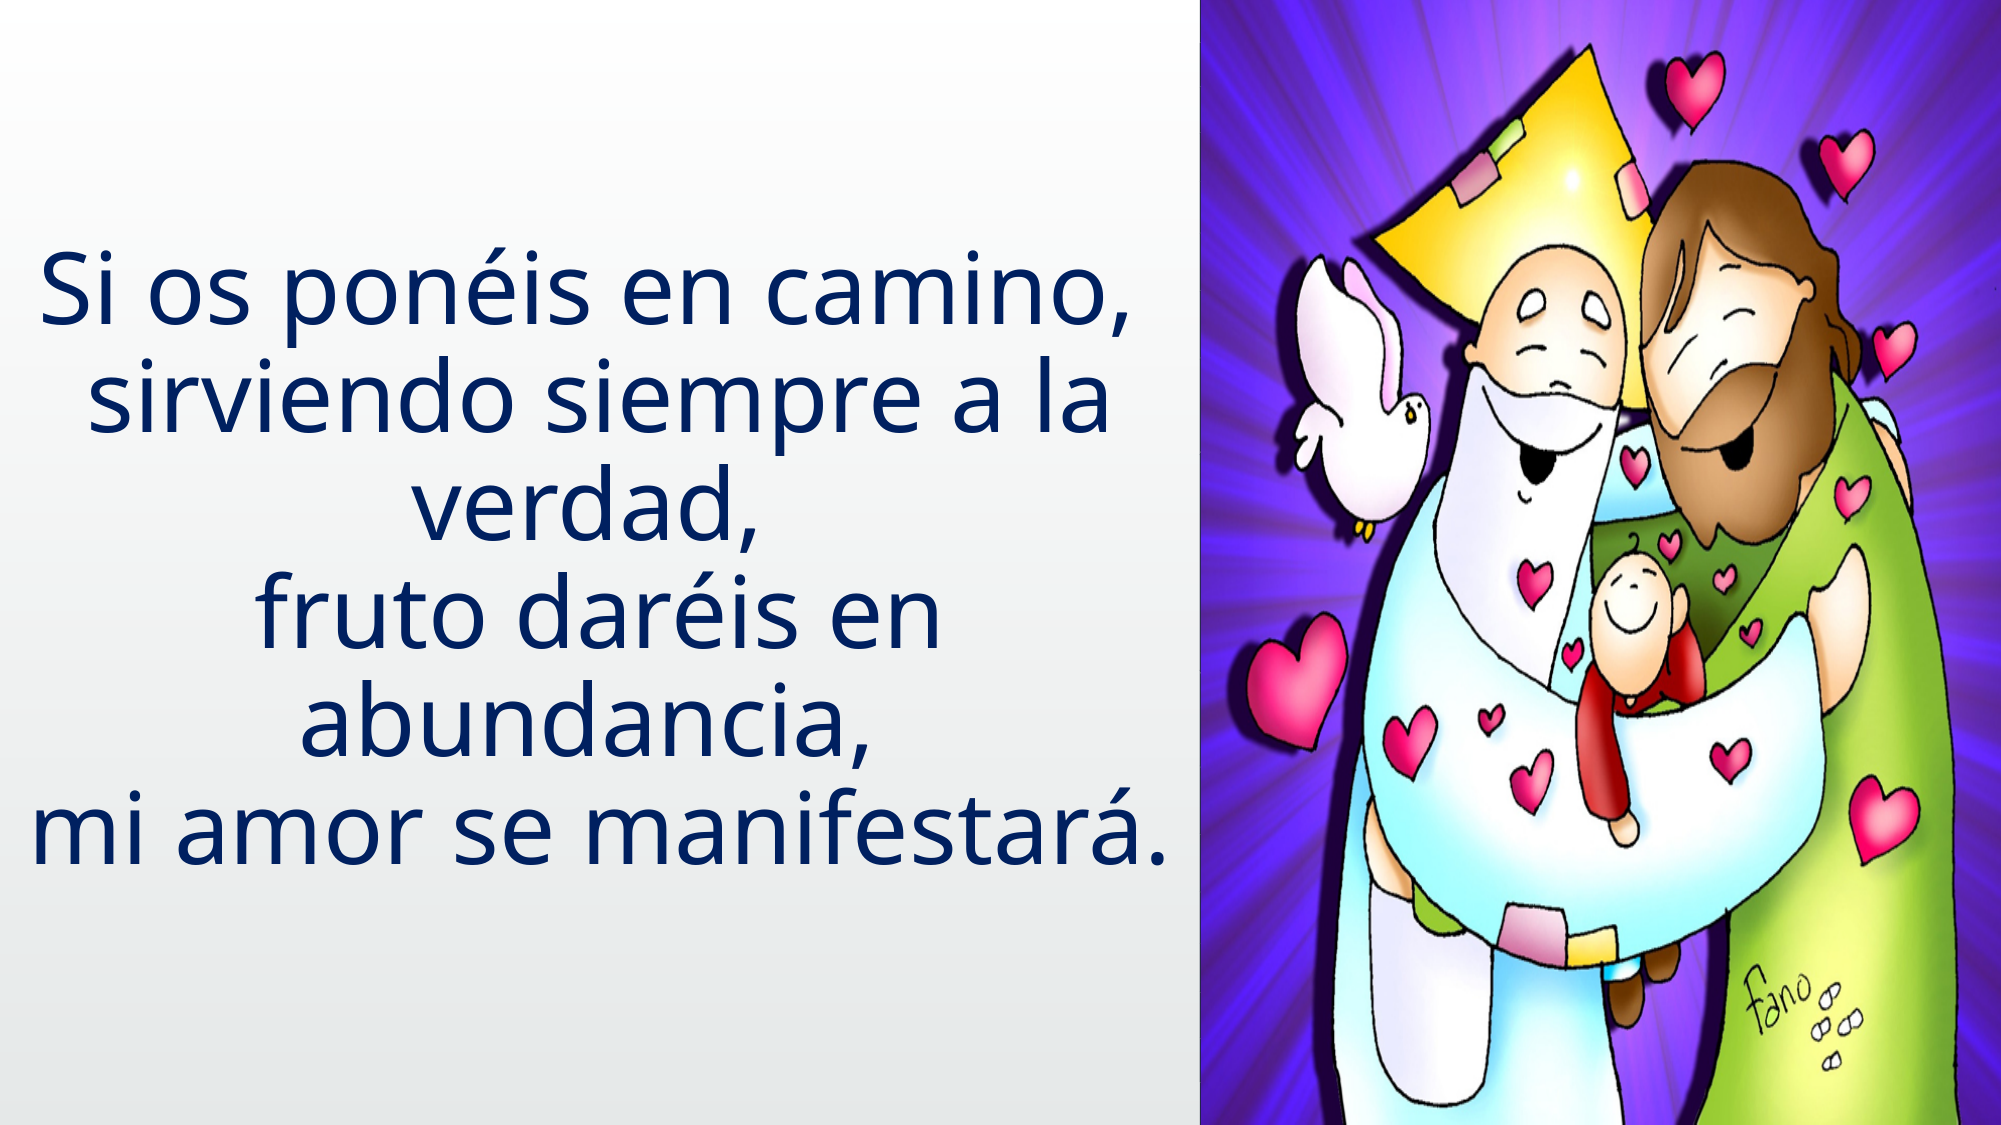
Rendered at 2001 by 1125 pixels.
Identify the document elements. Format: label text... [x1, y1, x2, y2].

picture [1200, 0, 2001, 1125]
title Si os ponéis en camino, sirviendo siempre a la verdad, fruto daréis en abundancia, mi amor se manifestará. [0, 0, 1200, 1125]
